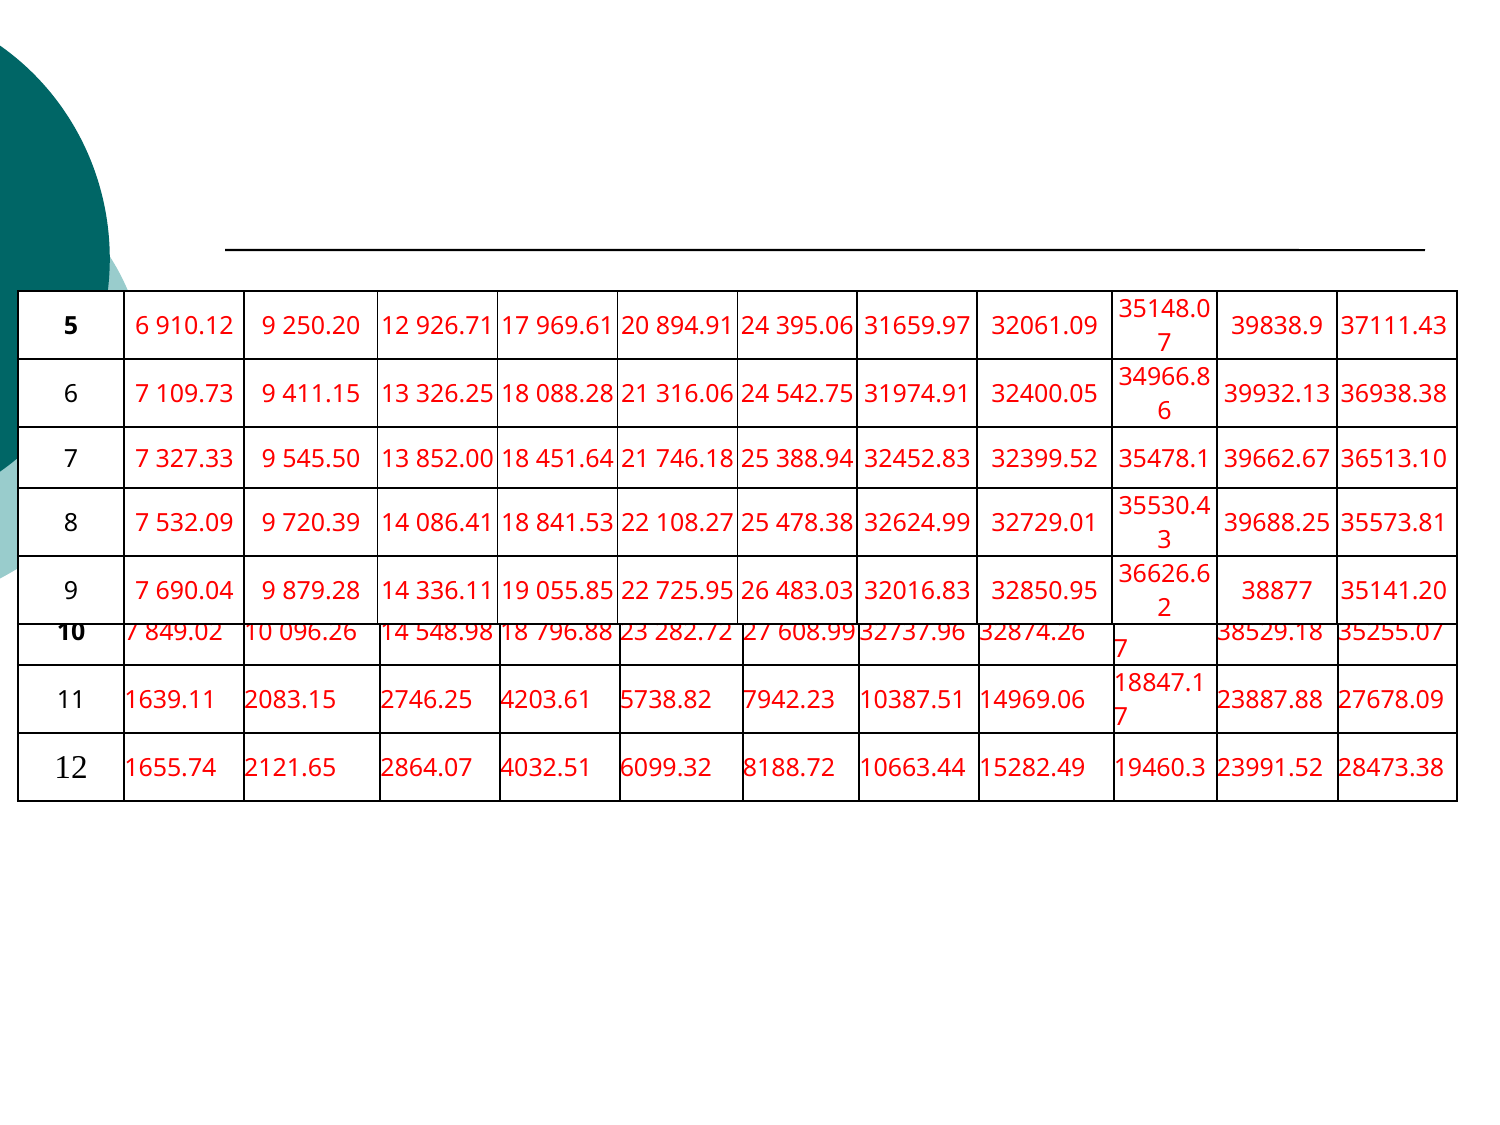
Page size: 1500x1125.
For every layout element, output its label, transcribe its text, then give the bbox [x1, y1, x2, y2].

table_cell 34966.86 [1113, 360, 1216, 426]
table_cell 18847.17 [1115, 666, 1216, 732]
table_cell 22 108.27 [618, 489, 737, 555]
table_cell 39662.67 [1218, 428, 1336, 487]
table_cell 19460.3 [1115, 734, 1216, 800]
table_header 5 [19, 292, 123, 358]
table_cell 9 545.50 [245, 428, 377, 487]
table_cell 14 086.41 [378, 489, 497, 555]
table_cell 31974.91 [858, 360, 976, 426]
table_cell 35478.1 [1113, 428, 1216, 487]
table_cell 5738.82 [621, 666, 742, 732]
table_cell 10387.51 [860, 666, 978, 732]
table_cell 15282.49 [980, 734, 1113, 800]
table_header 32061.09 [978, 292, 1111, 358]
table_cell 18 451.64 [498, 428, 617, 487]
table_header 37365.87 [1115, 625, 1216, 664]
table_cell 21 746.18 [618, 428, 737, 487]
table_header 32737.96 [860, 625, 978, 664]
table_cell 9 879.28 [245, 557, 377, 623]
table_cell 14 336.11 [378, 557, 497, 623]
table_cell 23991.52 [1218, 734, 1337, 800]
table_header 20 894.91 [618, 292, 737, 358]
table_cell 35141.20 [1338, 557, 1456, 623]
table_cell 2121.65 [245, 734, 379, 800]
table_header 10 096.26 [245, 625, 379, 664]
table_header 35148.07 [1113, 292, 1216, 358]
table_cell 1639.11 [125, 666, 243, 732]
table_cell 14969.06 [980, 666, 1113, 732]
table_cell 7 109.73 [125, 360, 243, 426]
table_cell 2746.25 [381, 666, 499, 732]
table_cell 36513.10 [1338, 428, 1456, 487]
table_header 37111.43 [1338, 292, 1456, 358]
table_cell 6099.32 [621, 734, 742, 800]
table_cell 13 852.00 [378, 428, 497, 487]
table_cell 8188.72 [744, 734, 858, 800]
table_header 7 849.02 [125, 625, 243, 664]
table_cell 4203.61 [501, 666, 619, 732]
table_header 31659.97 [858, 292, 976, 358]
table_cell 7 [19, 428, 123, 487]
table_header 14 548.98 [381, 625, 499, 664]
table_cell 32399.52 [978, 428, 1111, 487]
table_cell 22 725.95 [618, 557, 737, 623]
table_cell 32729.01 [978, 489, 1111, 555]
table_cell 35530.43 [1113, 489, 1216, 555]
table_cell 32452.83 [858, 428, 976, 487]
table_cell 38877 [1218, 557, 1336, 623]
table_cell 32016.83 [858, 557, 976, 623]
table_cell 39932.13 [1218, 360, 1336, 426]
table_cell 7942.23 [744, 666, 858, 732]
table_cell 12 [19, 734, 123, 800]
table_header 35255.07 [1339, 625, 1456, 664]
table_cell 19 055.85 [498, 557, 617, 623]
table_cell 7 327.33 [125, 428, 243, 487]
table_cell 25 388.94 [738, 428, 856, 487]
table_cell 10663.44 [860, 734, 978, 800]
table_cell 27678.09 [1339, 666, 1456, 732]
table_cell 9 [19, 557, 123, 623]
table_cell 32850.95 [978, 557, 1111, 623]
table_header 39838.9 [1218, 292, 1336, 358]
table_cell 2864.07 [381, 734, 499, 800]
table_cell 9 411.15 [245, 360, 377, 426]
table_cell 9 720.39 [245, 489, 377, 555]
table_header 27 608.99 [744, 625, 858, 664]
table_header 17 969.61 [498, 292, 617, 358]
table_cell 18 841.53 [498, 489, 617, 555]
table_cell 35573.81 [1338, 489, 1456, 555]
table_header 10 [19, 625, 123, 664]
table_cell 32400.05 [978, 360, 1111, 426]
table_cell 7 532.09 [125, 489, 243, 555]
table_cell 25 478.38 [738, 489, 856, 555]
table_cell 1655.74 [125, 734, 243, 800]
table_header 9 250.20 [245, 292, 377, 358]
table_cell 2083.15 [245, 666, 379, 732]
table_header 6 910.12 [125, 292, 243, 358]
table_cell 6 [19, 360, 123, 426]
table_header 32874.26 [980, 625, 1113, 664]
table_cell 21 316.06 [618, 360, 737, 426]
table_cell 13 326.25 [378, 360, 497, 426]
table_cell 36626.62 [1113, 557, 1216, 623]
table_cell 28473.38 [1339, 734, 1456, 800]
table_cell 8 [19, 489, 123, 555]
table_header 24 395.06 [738, 292, 856, 358]
table_cell 39688.25 [1218, 489, 1336, 555]
table_header 18 796.88 [501, 625, 619, 664]
table_cell 23887.88 [1218, 666, 1337, 732]
table_cell 11 [19, 666, 123, 732]
table_cell 7 690.04 [125, 557, 243, 623]
table_cell 4032.51 [501, 734, 619, 800]
table_header 12 926.71 [378, 292, 497, 358]
table_cell 26 483.03 [738, 557, 856, 623]
table_cell 36938.38 [1338, 360, 1456, 426]
table_cell 18 088.28 [498, 360, 617, 426]
table_header 38529.18 [1218, 625, 1337, 664]
table_cell 32624.99 [858, 489, 976, 555]
table_header 23 282.72 [621, 625, 742, 664]
table_cell 24 542.75 [738, 360, 856, 426]
